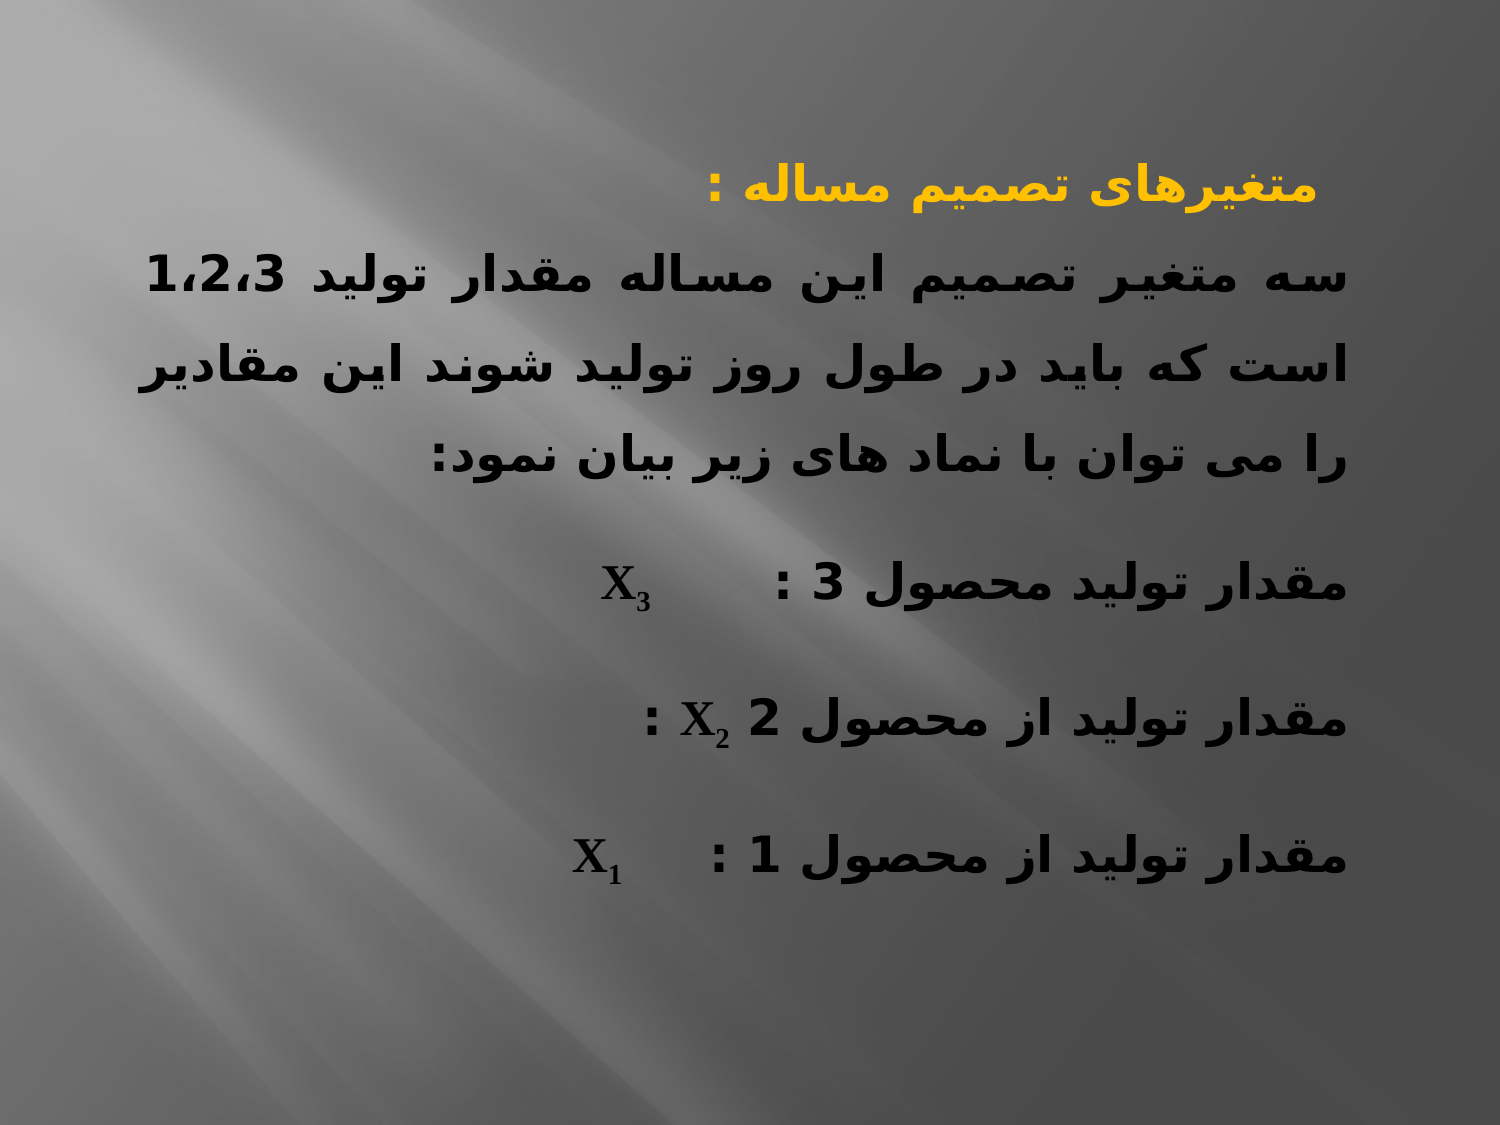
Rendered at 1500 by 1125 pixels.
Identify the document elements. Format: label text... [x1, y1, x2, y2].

text_box متغیرهای تصمیم مساله : سه متغیر تصمیم این مساله مقدار تولید 1،2،3 است که باید در طول روز تولید شوند این مقادیر را می توان با نماد های زیر بیان نمود: مقدار تولید محصول 3 : X3 مقدار تولید از محصول 2 X2 : مقدار تولید از محصول 1 : X1 [123, 113, 1365, 898]
